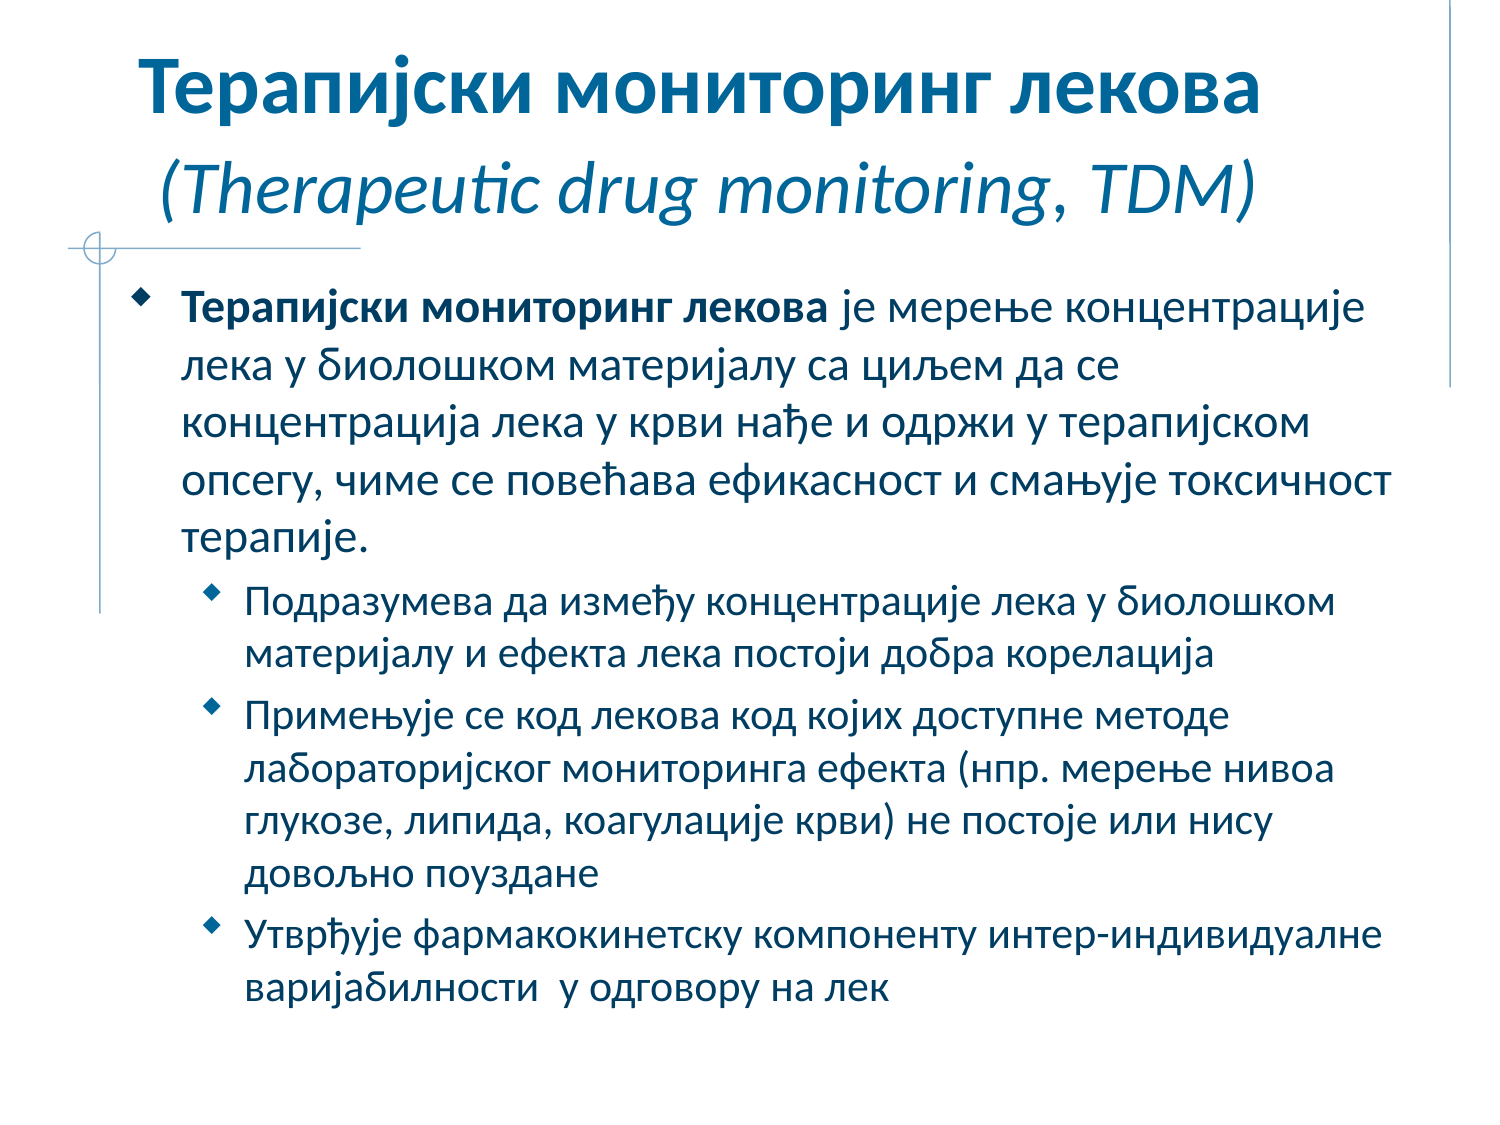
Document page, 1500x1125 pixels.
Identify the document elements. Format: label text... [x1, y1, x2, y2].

title Терапијски мониторинг лекова (Therapeutic drug monitoring, TDM) [123, 49, 1454, 238]
list Терапијски мониторинг лекова је мерење концентрације лека у биолошком материјалу са циљем да се концентрација лека у крви нађе и одржи у терапијском опсегу, чиме се повећава ефикасност и смањује токсичност терапије. Подразумева да између концентрације лека у биолошком материјалу и ефекта лека постоји добра корелација Примењује се код лекова код којих доступне методе лабораторијског мониторинга ефекта (нпр. мерење нивоа глукозе, липида, коагулације крви) не постоје или нису довољно поуздане Утврђује фармакокинетску компоненту интер-индивидуалне варијабилности у одговору на лек [111, 266, 1436, 1024]
